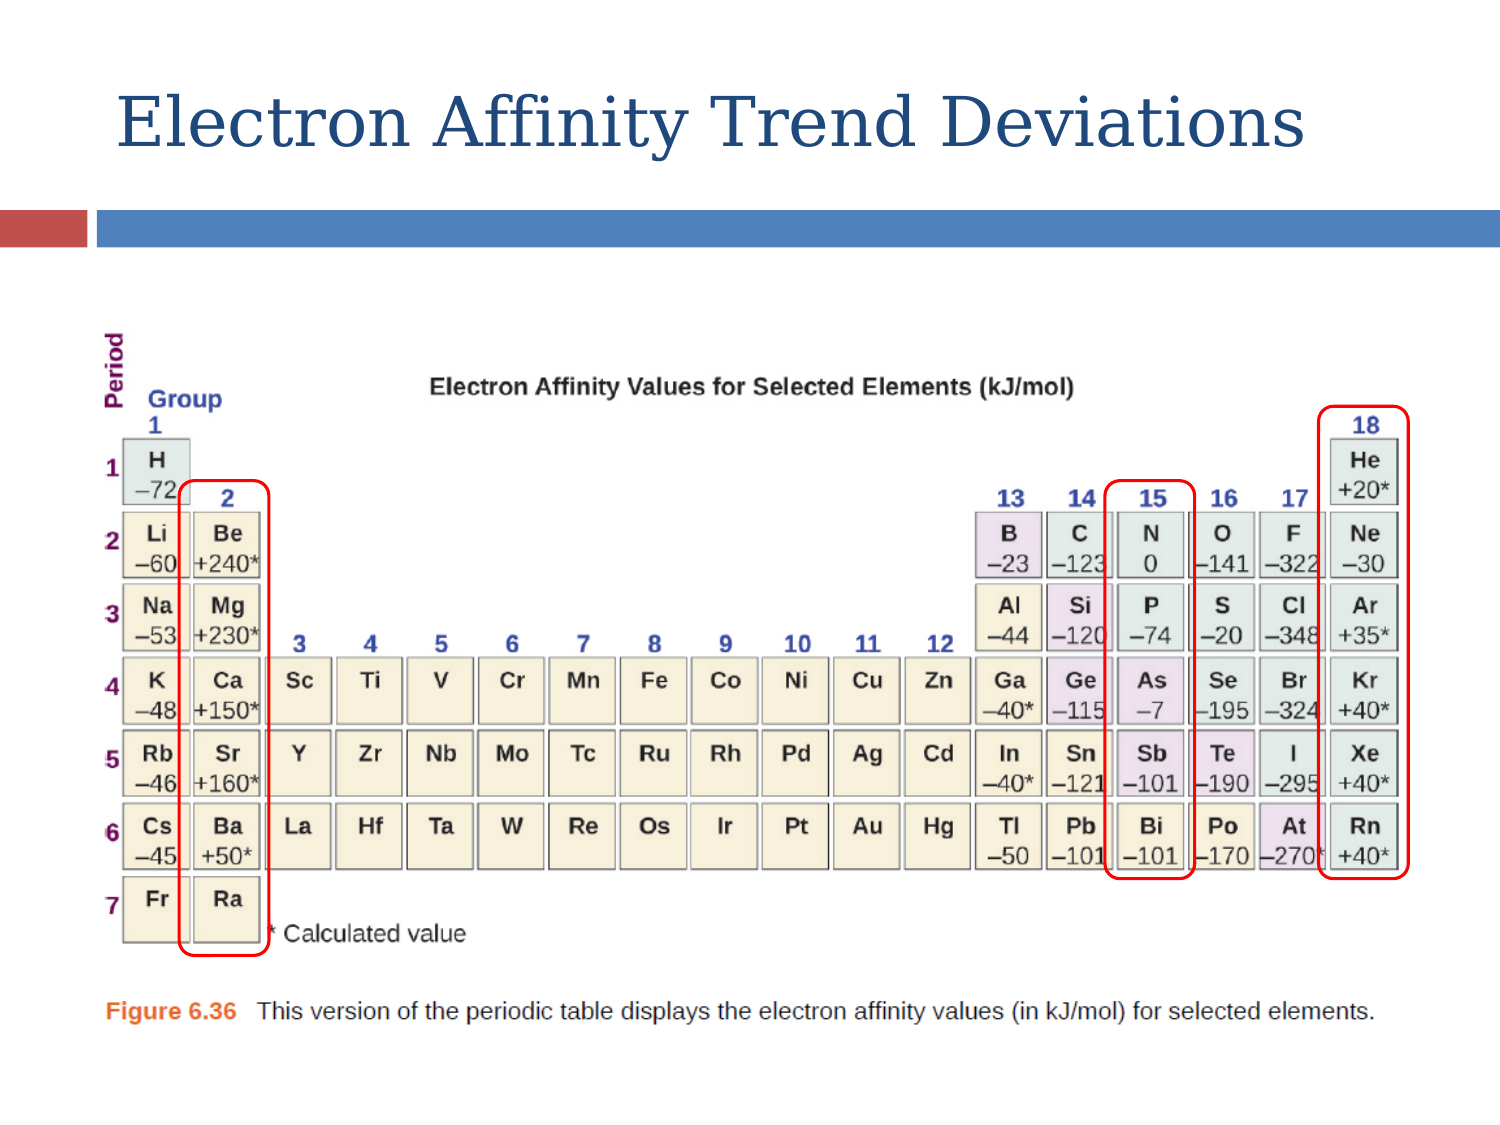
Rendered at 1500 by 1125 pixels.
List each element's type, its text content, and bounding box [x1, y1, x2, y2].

picture [88, 310, 1412, 1039]
title Electron Affinity Trend Deviations [100, 37, 1438, 200]
